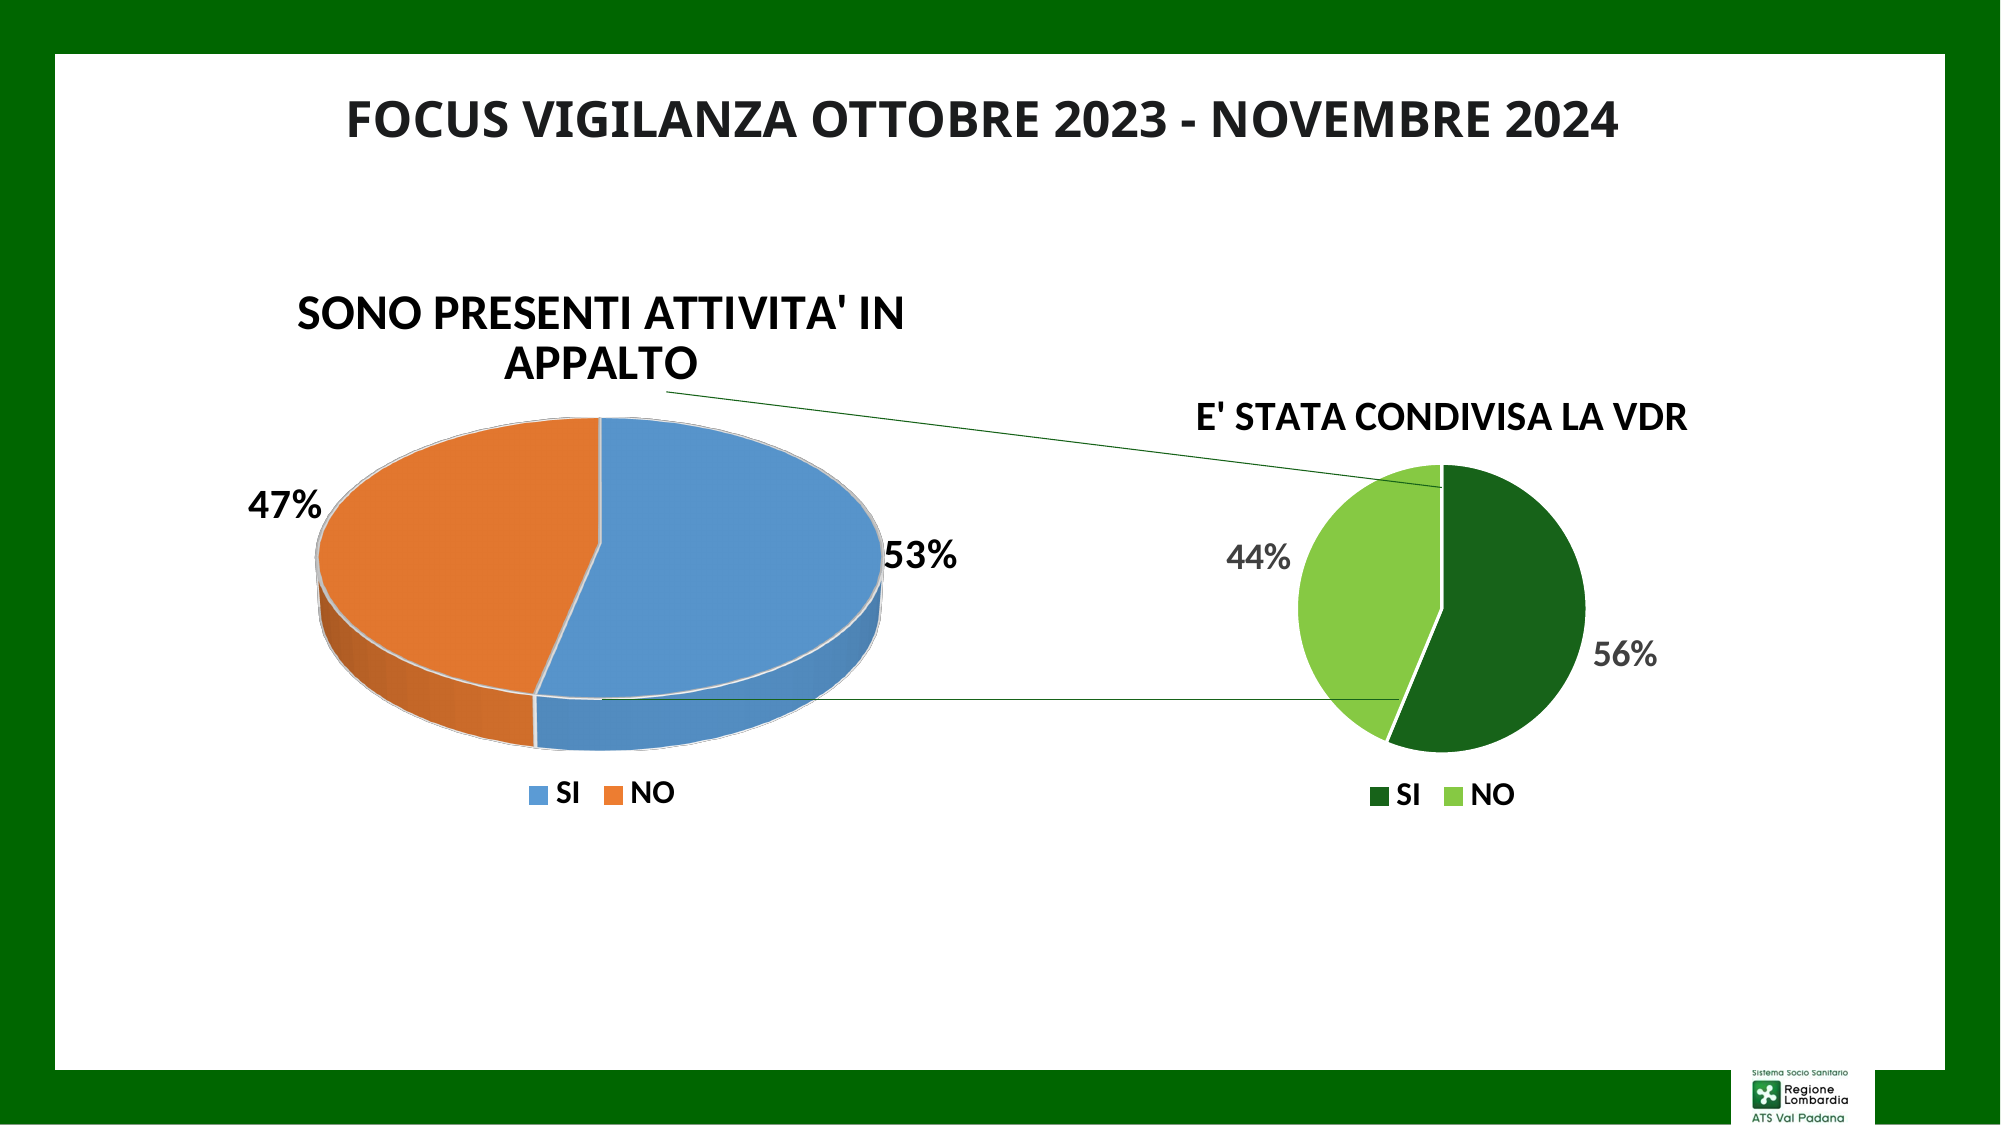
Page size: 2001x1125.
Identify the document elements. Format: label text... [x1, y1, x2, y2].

picture [0, 0, 2001, 1125]
text_box FOCUS VIGILANZA OTTOBRE 2023 - NOVEMBRE 2024 [172, 80, 1792, 156]
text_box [94, 257, 1817, 821]
